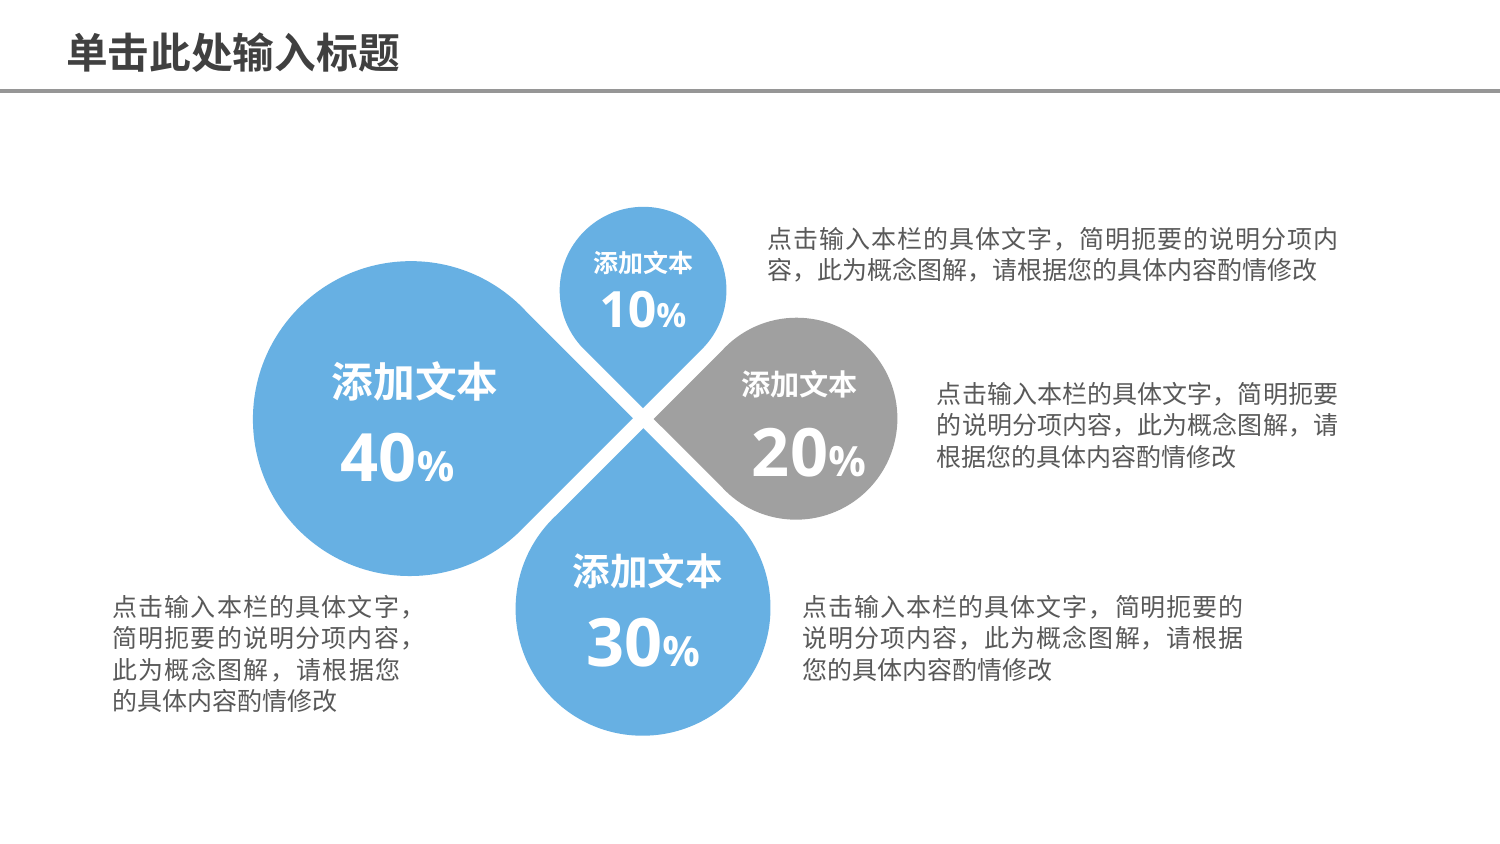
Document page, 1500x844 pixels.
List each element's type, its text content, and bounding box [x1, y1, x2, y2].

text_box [234, 252, 568, 585]
text_box 点击输入本栏的具体文字，简明扼要的说明分项内容，此为概念图解，请根据您的具体内容酌情修改 [936, 377, 1339, 472]
text_box 点击输入本栏的具体文字，简明扼要的说明分项内容，此为概念图解，请根据您的具体内容酌情修改 [112, 590, 401, 716]
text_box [695, 312, 910, 526]
text_box 点击输入本栏的具体文字，简明扼要的说明分项内容，此为概念图解，请根据您的具体内容酌情修改 [802, 590, 1245, 685]
text_box 单击此处输入标题 [51, 9, 443, 85]
text_box 点击输入本栏的具体文字，简明扼要的说明分项内容，此为概念图解，请根据您的具体内容酌情修改 [767, 222, 1339, 285]
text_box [554, 197, 732, 374]
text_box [508, 481, 778, 751]
